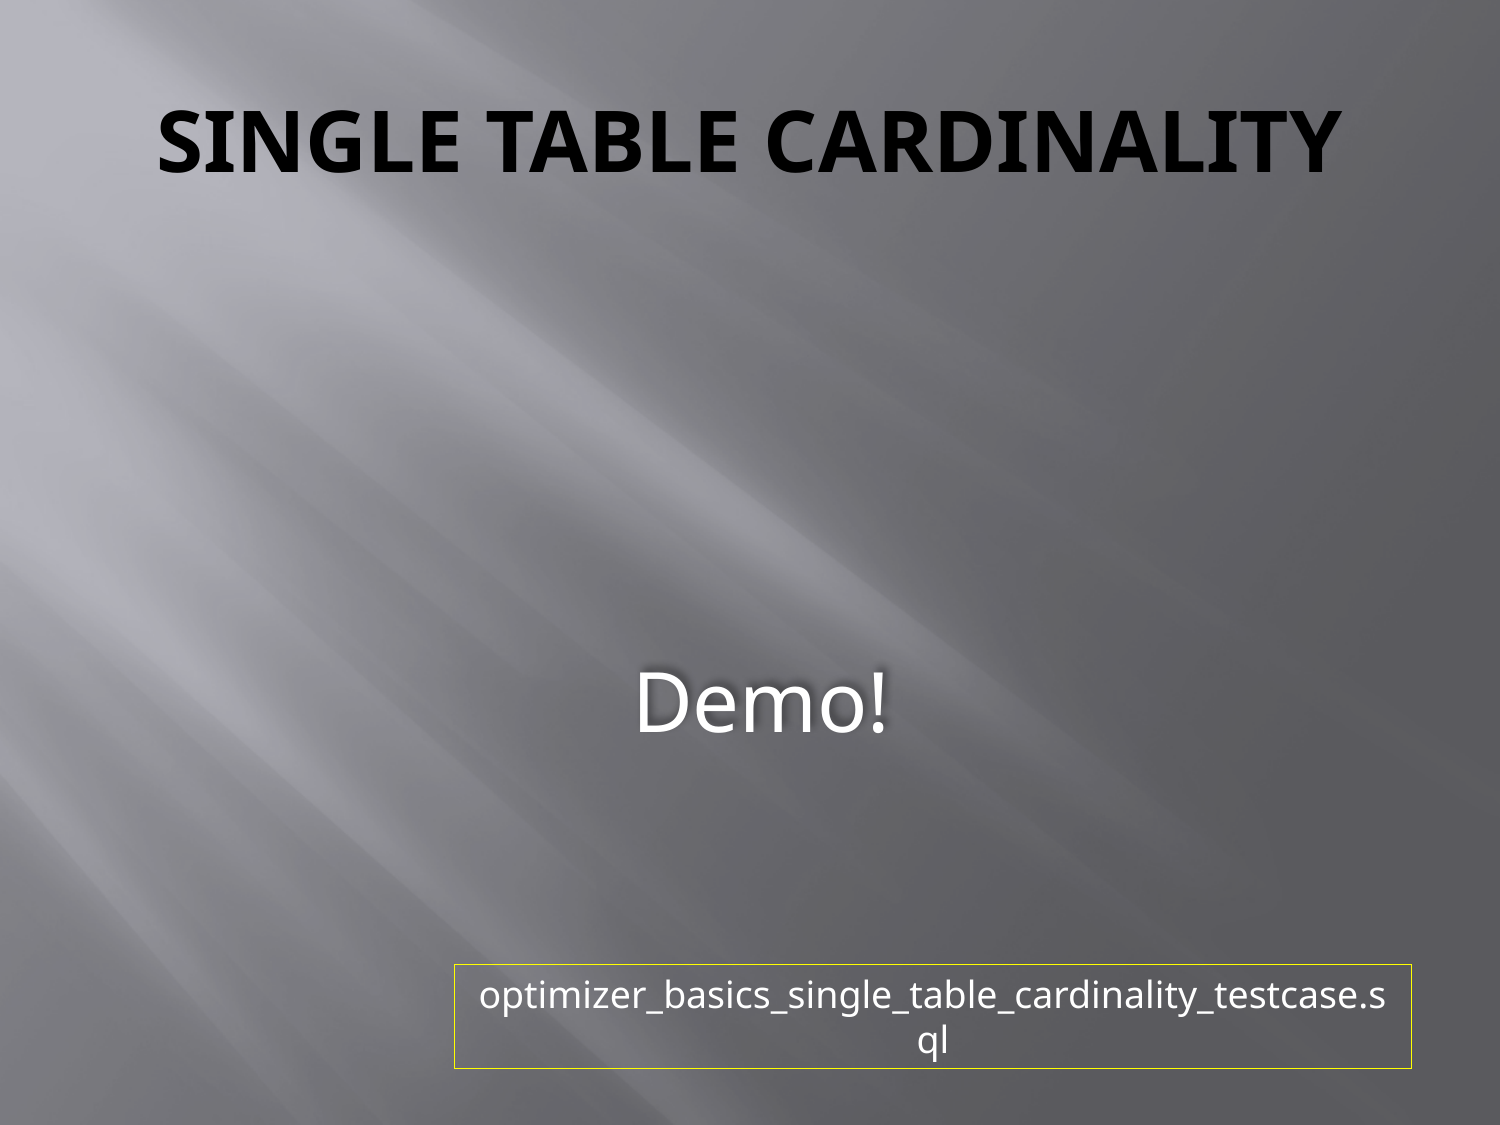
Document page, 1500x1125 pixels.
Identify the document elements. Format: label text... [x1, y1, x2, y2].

text_box optimizer_basics_single_table_cardinality_testcase.sql [454, 964, 1412, 1069]
title SINGLE TABLE CARDINALITY [75, 45, 1425, 233]
list Demo! [75, 262, 1425, 1035]
